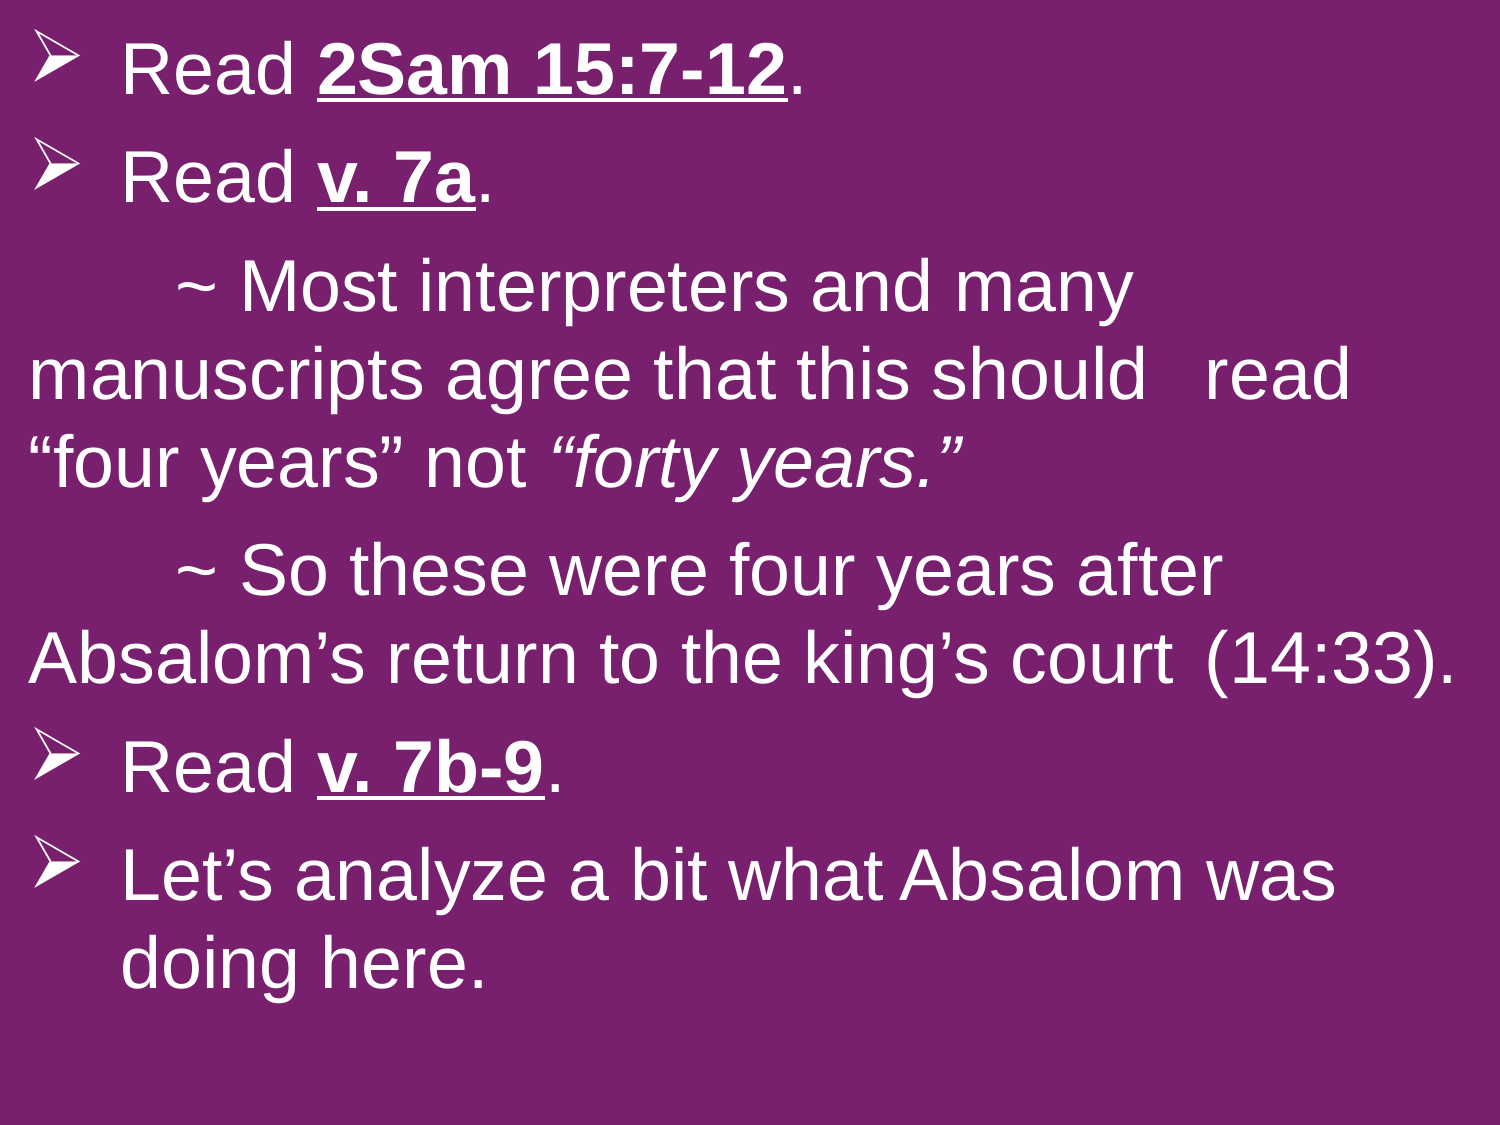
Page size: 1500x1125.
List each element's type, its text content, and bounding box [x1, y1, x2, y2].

subtitle Read 2Sam 15:7-12. Read v. 7a. ~ Most interpreters and many manuscripts agree that this should read “four years” not “forty years.” ~ So these were four years after Absalom’s return to the king’s court (14:33). Read v. 7b-9. Let’s analyze a bit what Absalom was doing here. [13, 13, 1487, 1110]
